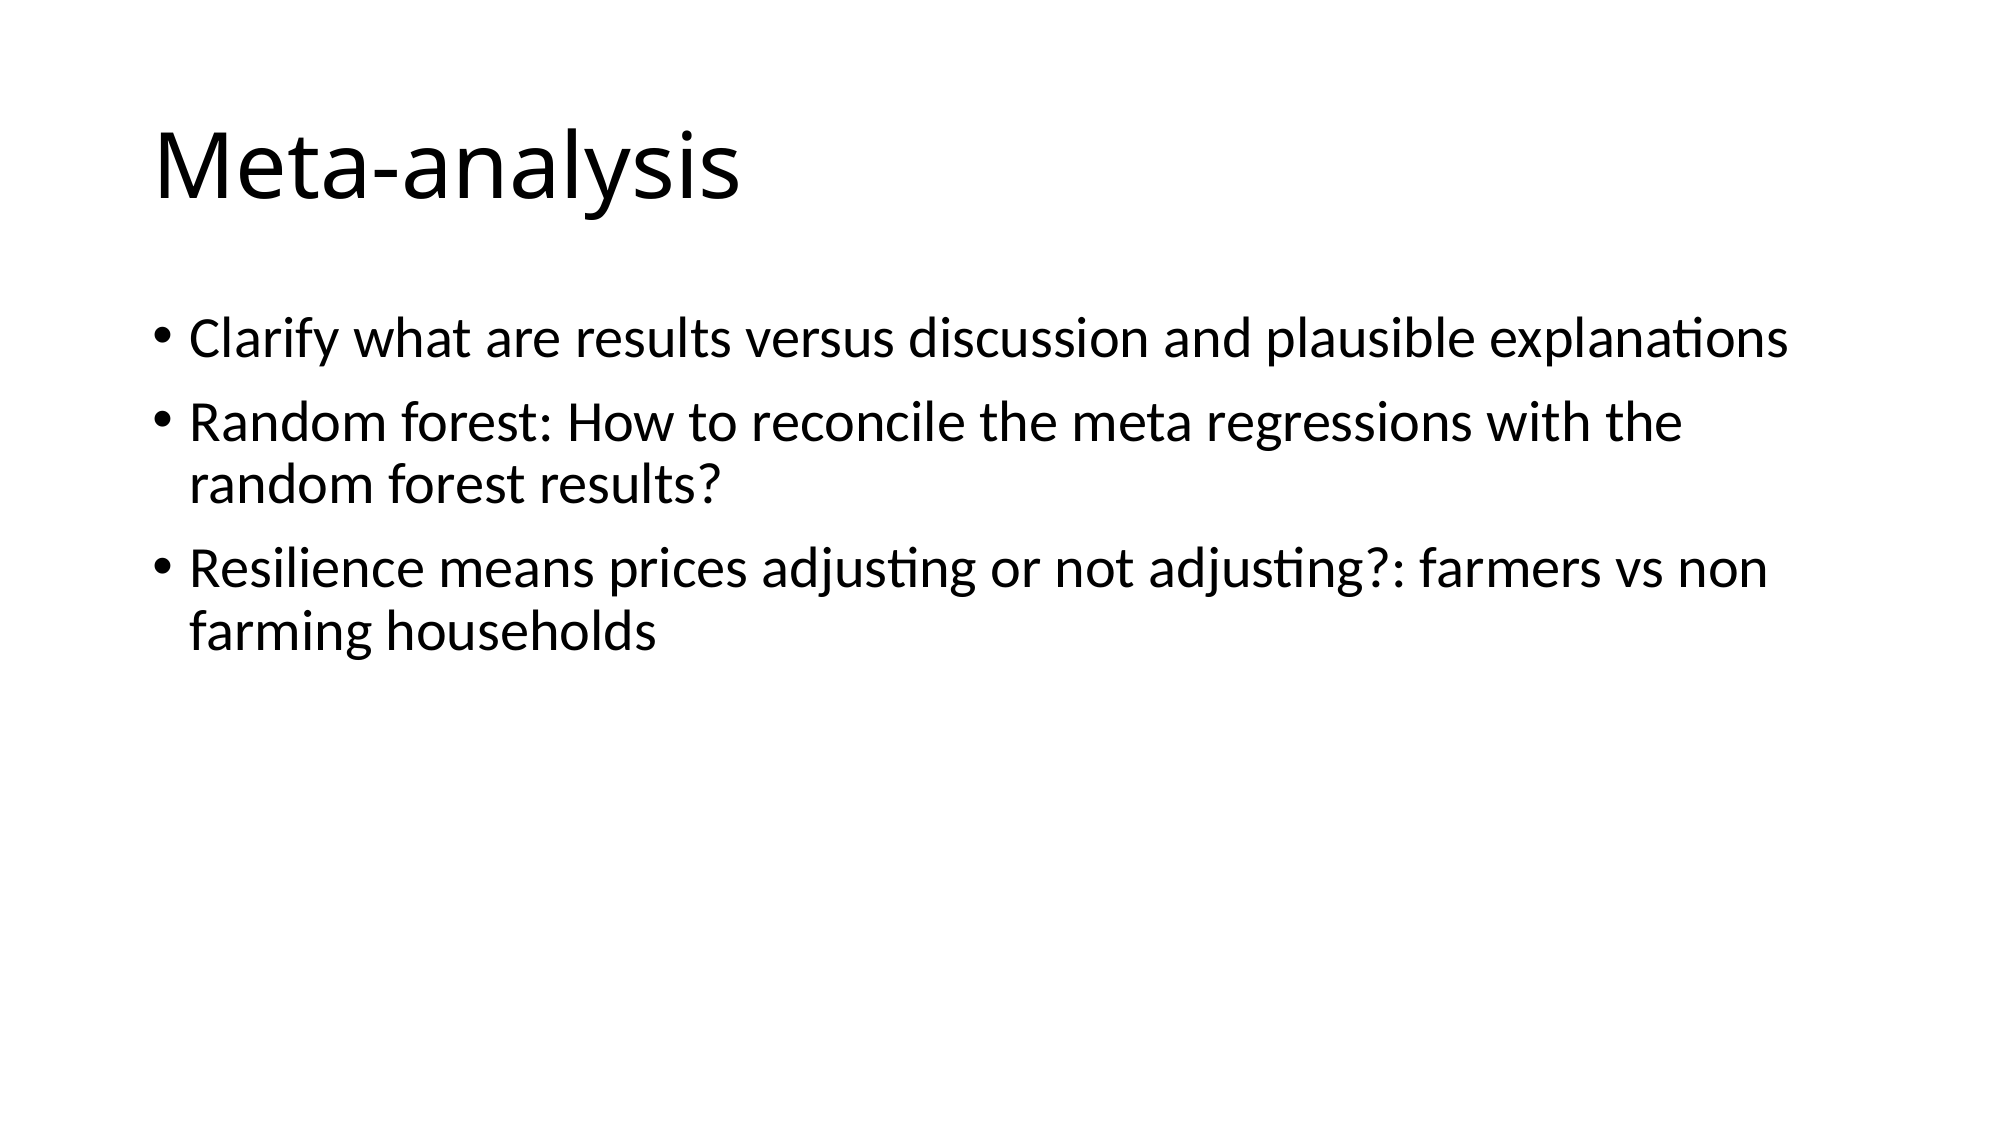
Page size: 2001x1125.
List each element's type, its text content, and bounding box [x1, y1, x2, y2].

title Meta-analysis [137, 59, 1863, 278]
list Clarify what are results versus discussion and plausible explanations Random forest: How to reconcile the meta regressions with the random forest results? Resilience means prices adjusting or not adjusting?: farmers vs non farming households [137, 299, 1863, 1014]
